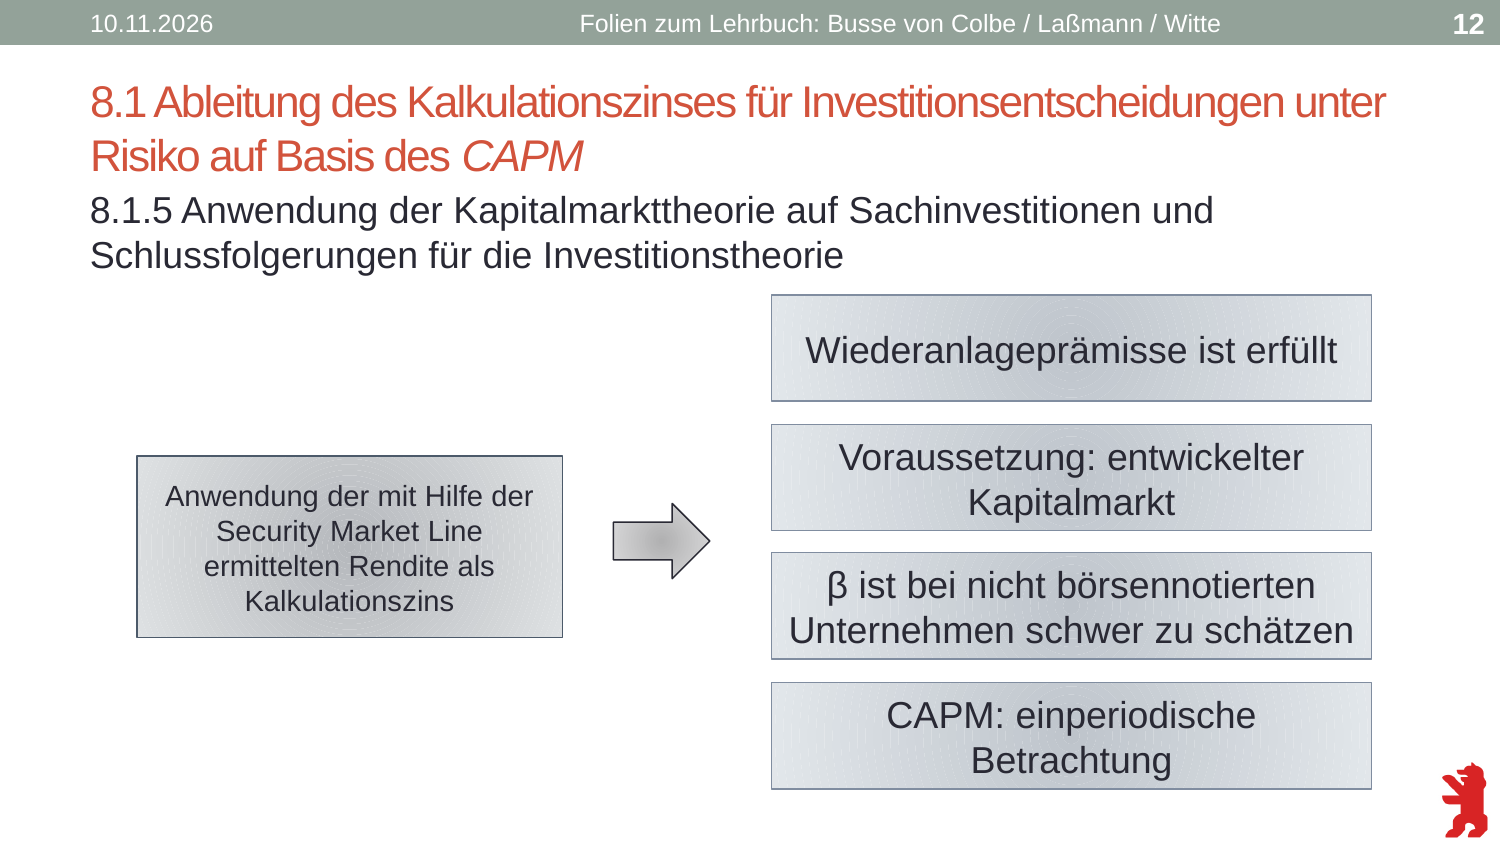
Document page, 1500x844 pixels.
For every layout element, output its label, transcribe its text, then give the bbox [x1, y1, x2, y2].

text_box CAPM: einperiodische Betrachtung [771, 682, 1372, 790]
text_box Anwendung der mit Hilfe der Security Market Line ermittelten Rendite als Kalkulationszins [136, 455, 563, 638]
text_box [612, 502, 711, 580]
text_box Voraussetzung: entwickelter Kapitalmarkt [771, 424, 1372, 531]
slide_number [75, 2, 550, 43]
footer Folien zum Lehrbuch: Busse von Colbe / Laßmann / Witte [562, 2, 1238, 43]
text_box 8.1.5 Anwendung der Kapitalmarkttheorie auf Sachinvestitionen und Schlussfolgerungen für die Investitionstheorie [74, 178, 1455, 284]
picture [1434, 760, 1500, 844]
title 8.1 Ableitung des Kalkulationszinses für Investitionsentscheidungen unter Risiko auf Basis des CAPM [75, 65, 1425, 178]
slide_number 12 [1325, 2, 1500, 43]
text_box Wiederanlageprämisse ist erfüllt [771, 294, 1372, 402]
text_box β ist bei nicht börsennotierten Unternehmen schwer zu schätzen [771, 552, 1372, 660]
